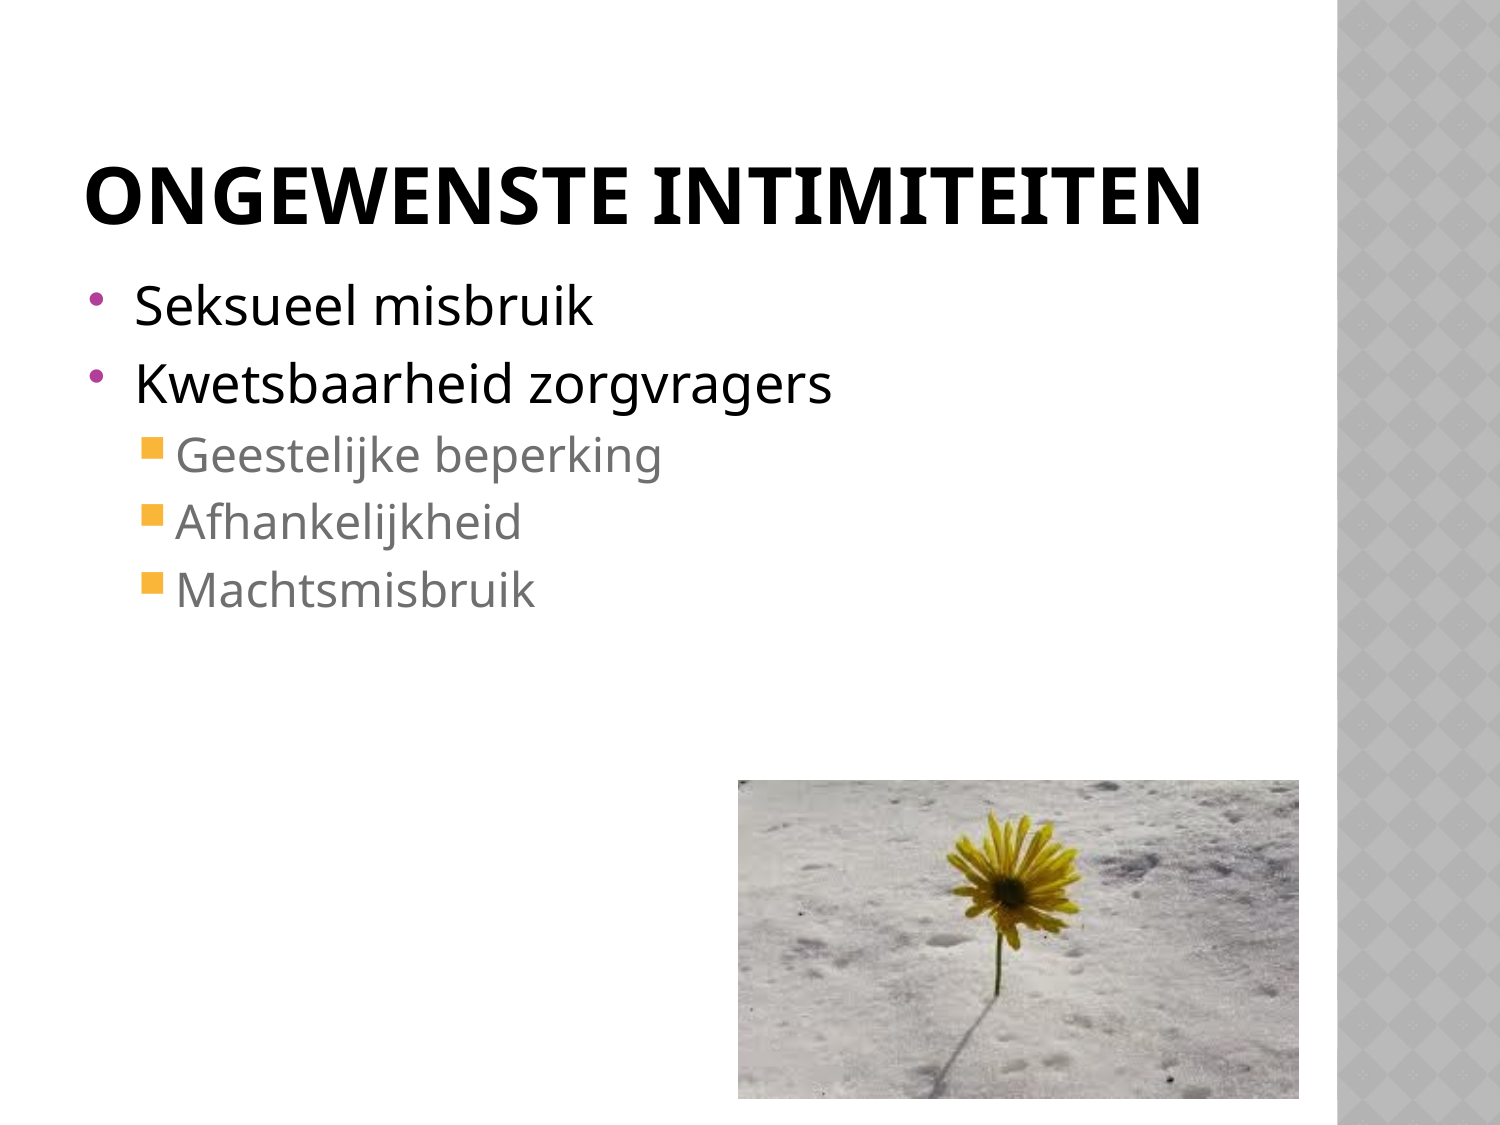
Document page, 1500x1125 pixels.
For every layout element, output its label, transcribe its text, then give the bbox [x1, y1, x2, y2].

picture [737, 780, 1299, 1099]
title Ongewenste intimiteiten [75, 52, 1263, 240]
list Seksueel misbruik Kwetsbaarheid zorgvragers Geestelijke beperking Afhankelijkheid Machtsmisbruik [75, 264, 1263, 1059]
